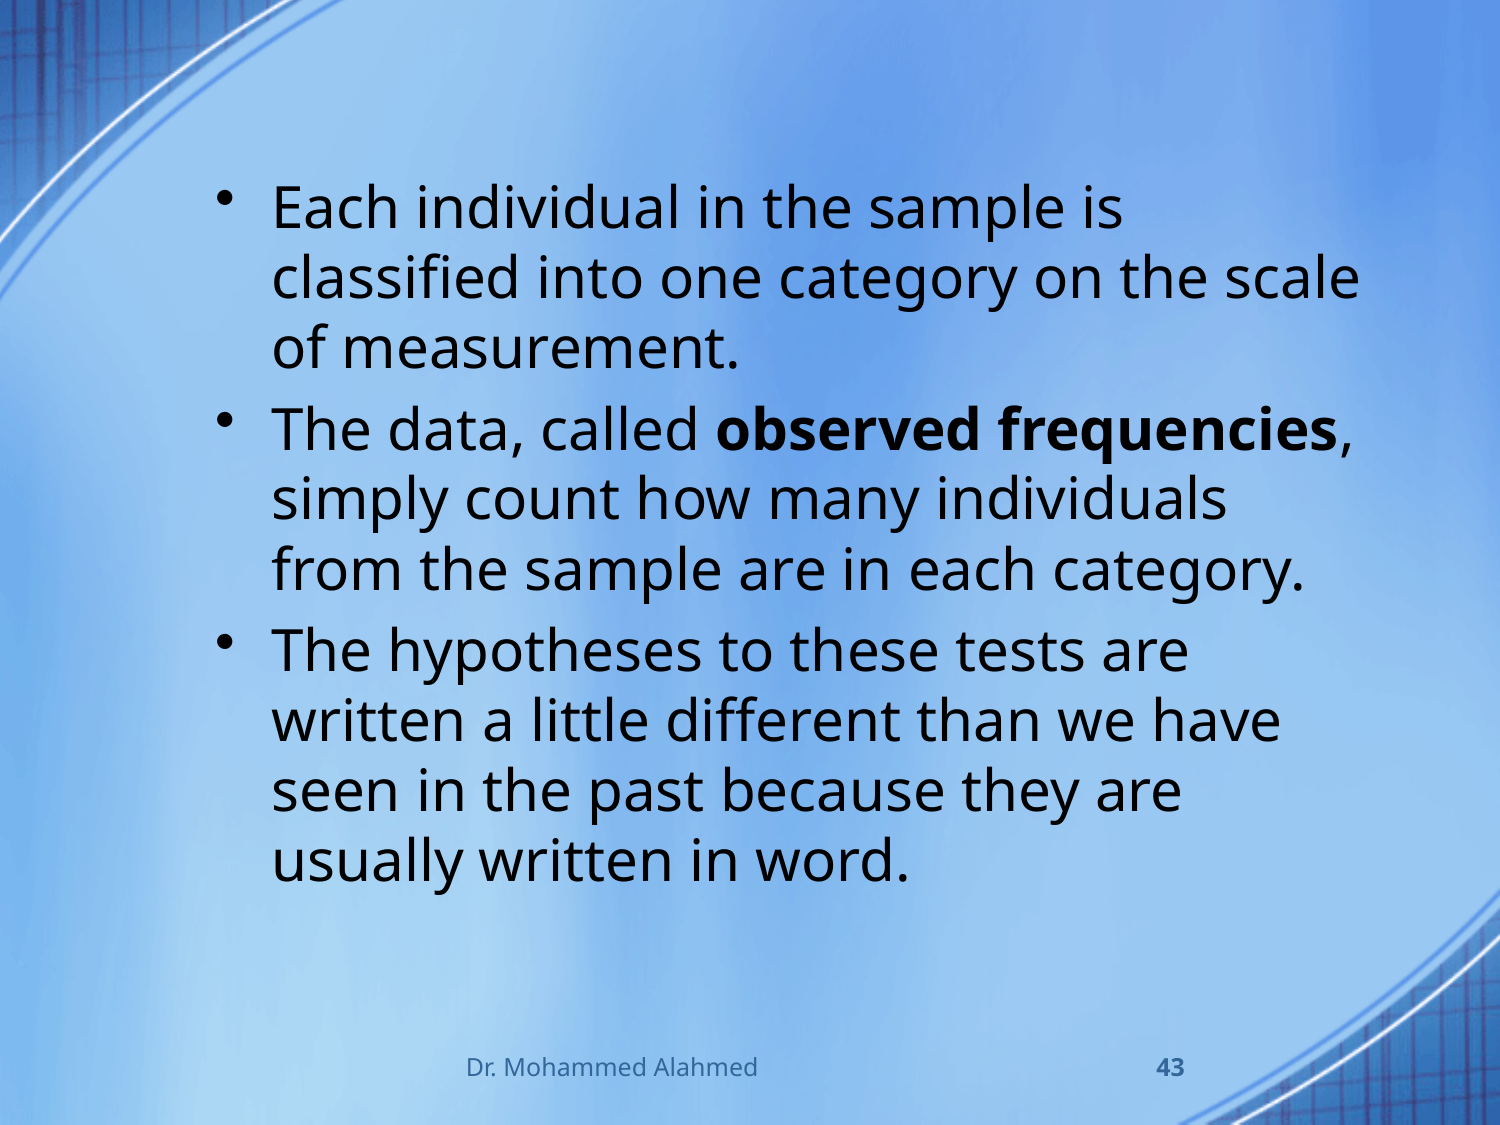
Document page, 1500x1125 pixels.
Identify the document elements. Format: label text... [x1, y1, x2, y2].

footer Dr. Mohammed Alahmed [374, 1037, 851, 1100]
list Each individual in the sample is classified into one category on the scale of measurement. The data, called observed frequencies, simply count how many individuals from the sample are in each category. The hypotheses to these tests are written a little different than we have seen in the past because they are usually written in word. [199, 162, 1388, 976]
slide_number 43 [887, 1037, 1201, 1100]
picture [0, 0, 1500, 1125]
